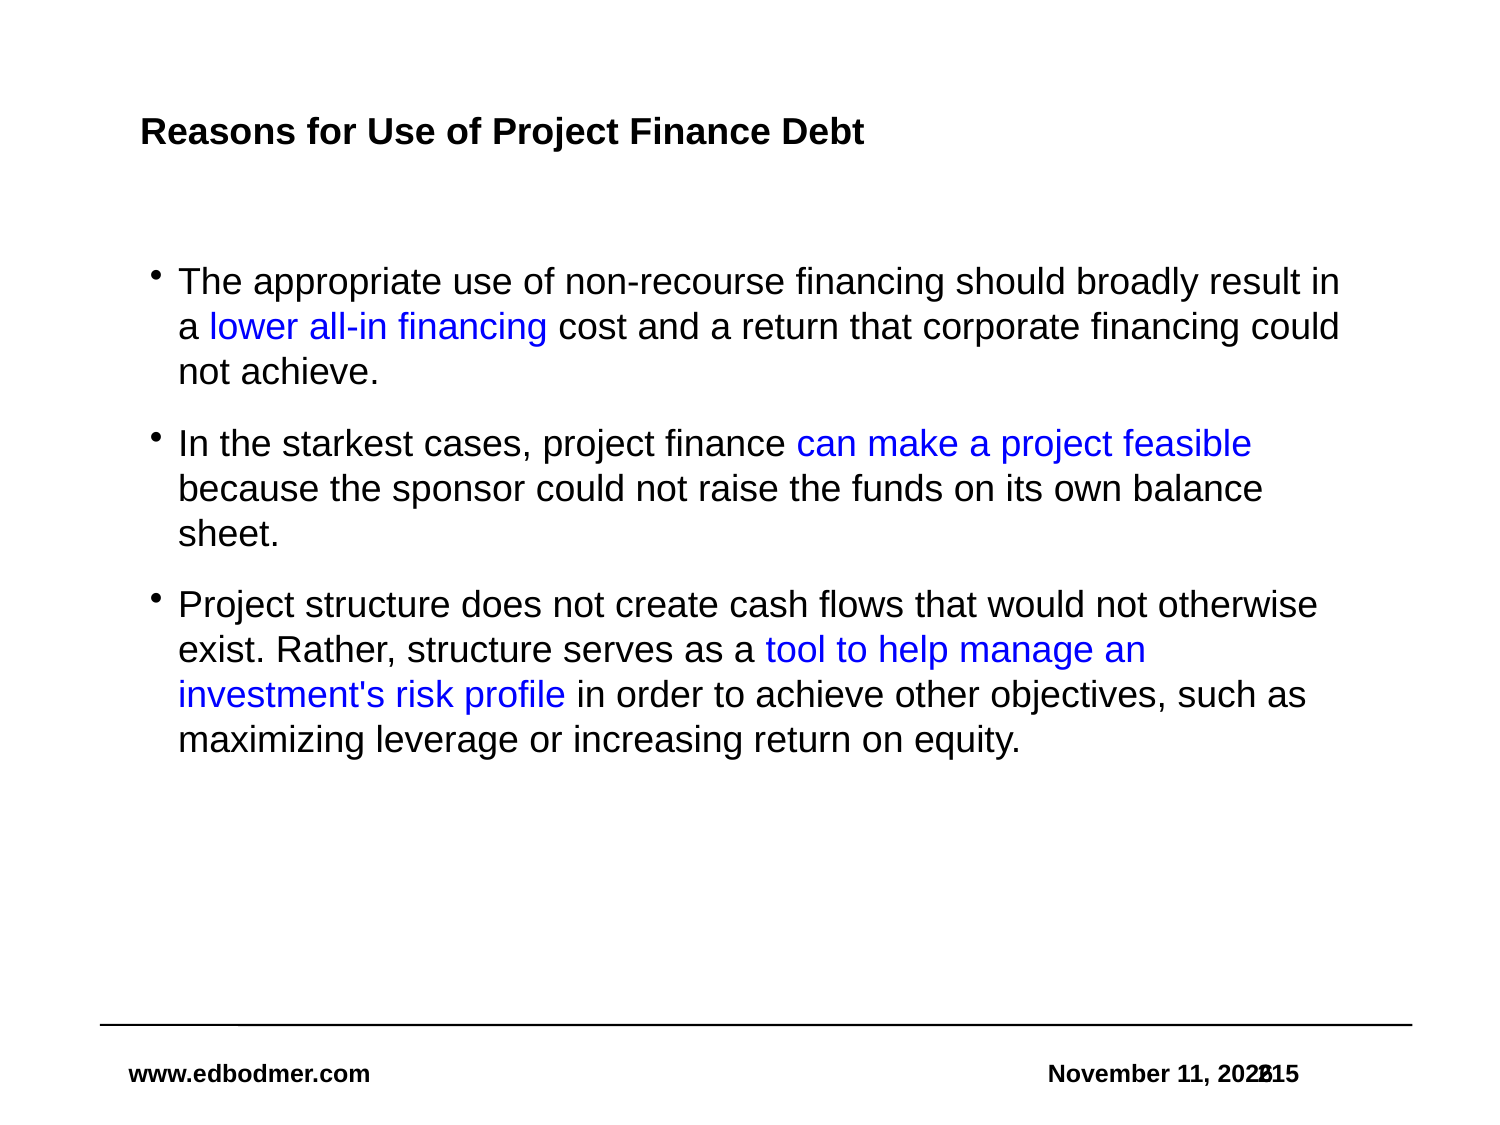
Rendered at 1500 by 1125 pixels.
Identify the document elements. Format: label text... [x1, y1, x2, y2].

list The appropriate use of non-recourse financing should broadly result in a lower all-in financing cost and a return that corporate financing could not achieve. In the starkest cases, project finance can make a project feasible because the sponsor could not raise the funds on its own balance sheet. Project structure does not create cash flows that would not otherwise exist. Rather, structure serves as a tool to help manage an investment's risk profile in order to achieve other objectives, such as maximizing leverage or increasing return on equity. [124, 249, 1376, 1001]
title Reasons for Use of Project Finance Debt [124, 99, 1288, 226]
